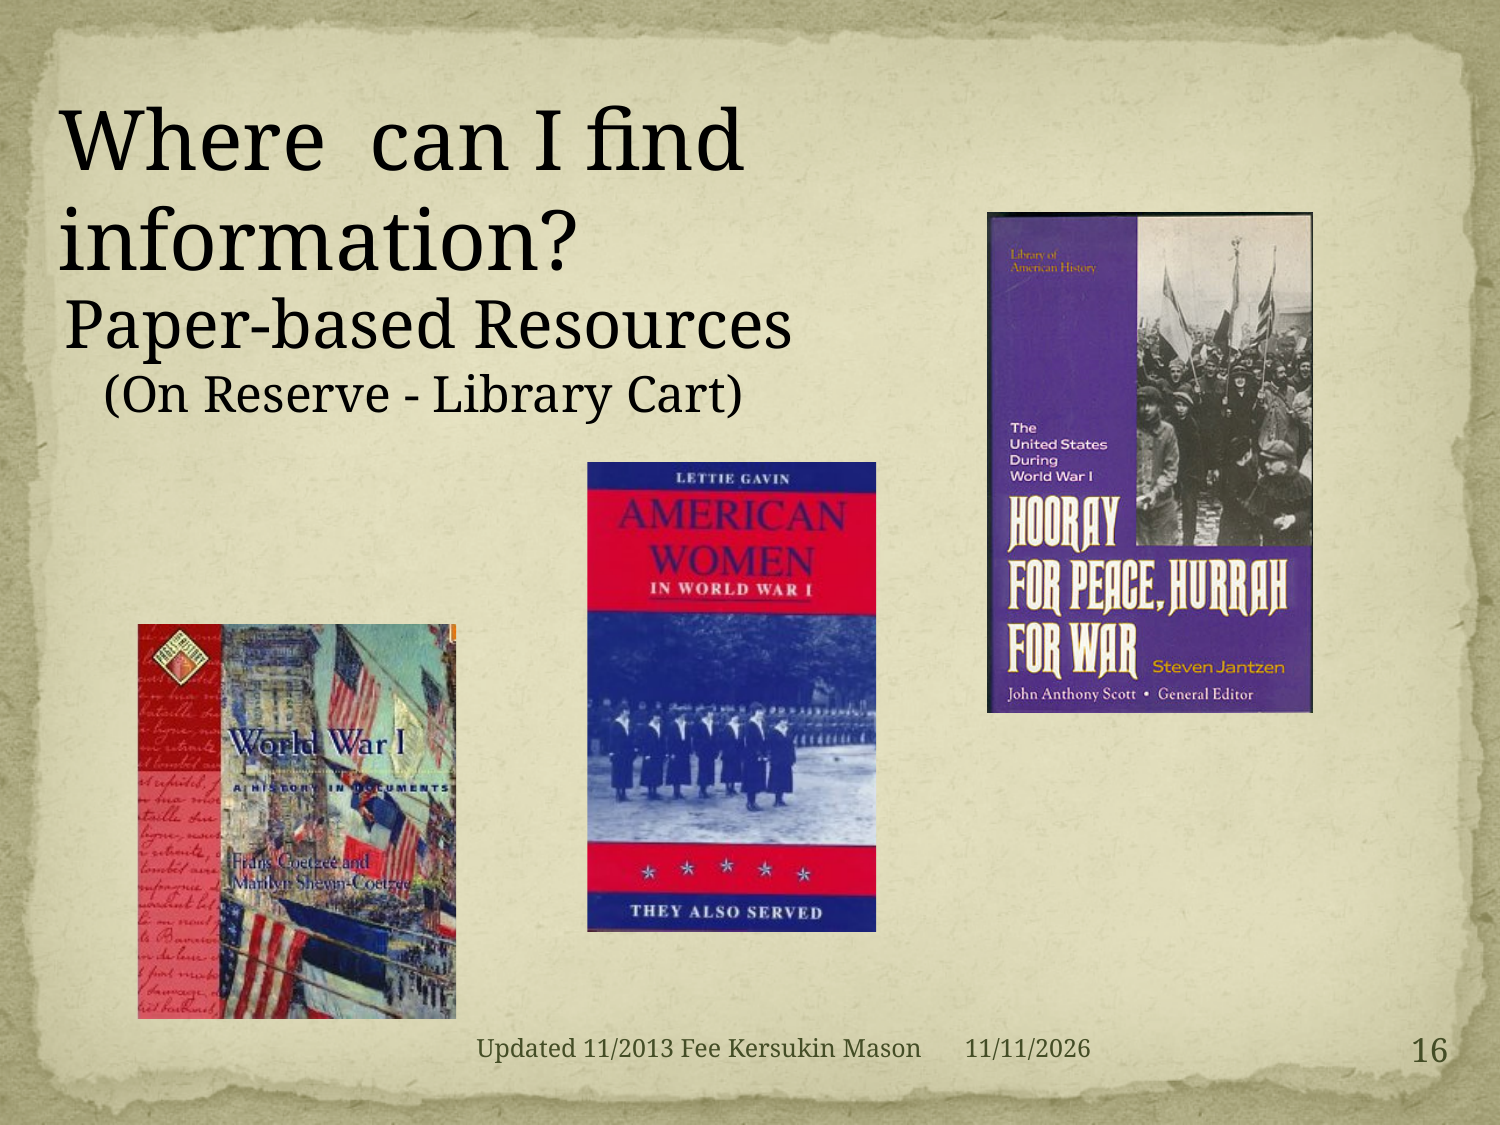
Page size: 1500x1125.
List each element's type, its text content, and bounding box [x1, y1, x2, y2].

text_box Paper-based Resources (On Reserve - Library Cart) [50, 274, 1138, 830]
picture [137, 624, 457, 1019]
text_box Where can I find information? [43, 79, 1194, 295]
slide_number 16 [1379, 1014, 1480, 1089]
picture [987, 212, 1313, 713]
picture [587, 462, 877, 932]
footer Updated 11/2013 Fee Kersukin Mason [350, 1017, 938, 1081]
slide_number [950, 1017, 1375, 1081]
